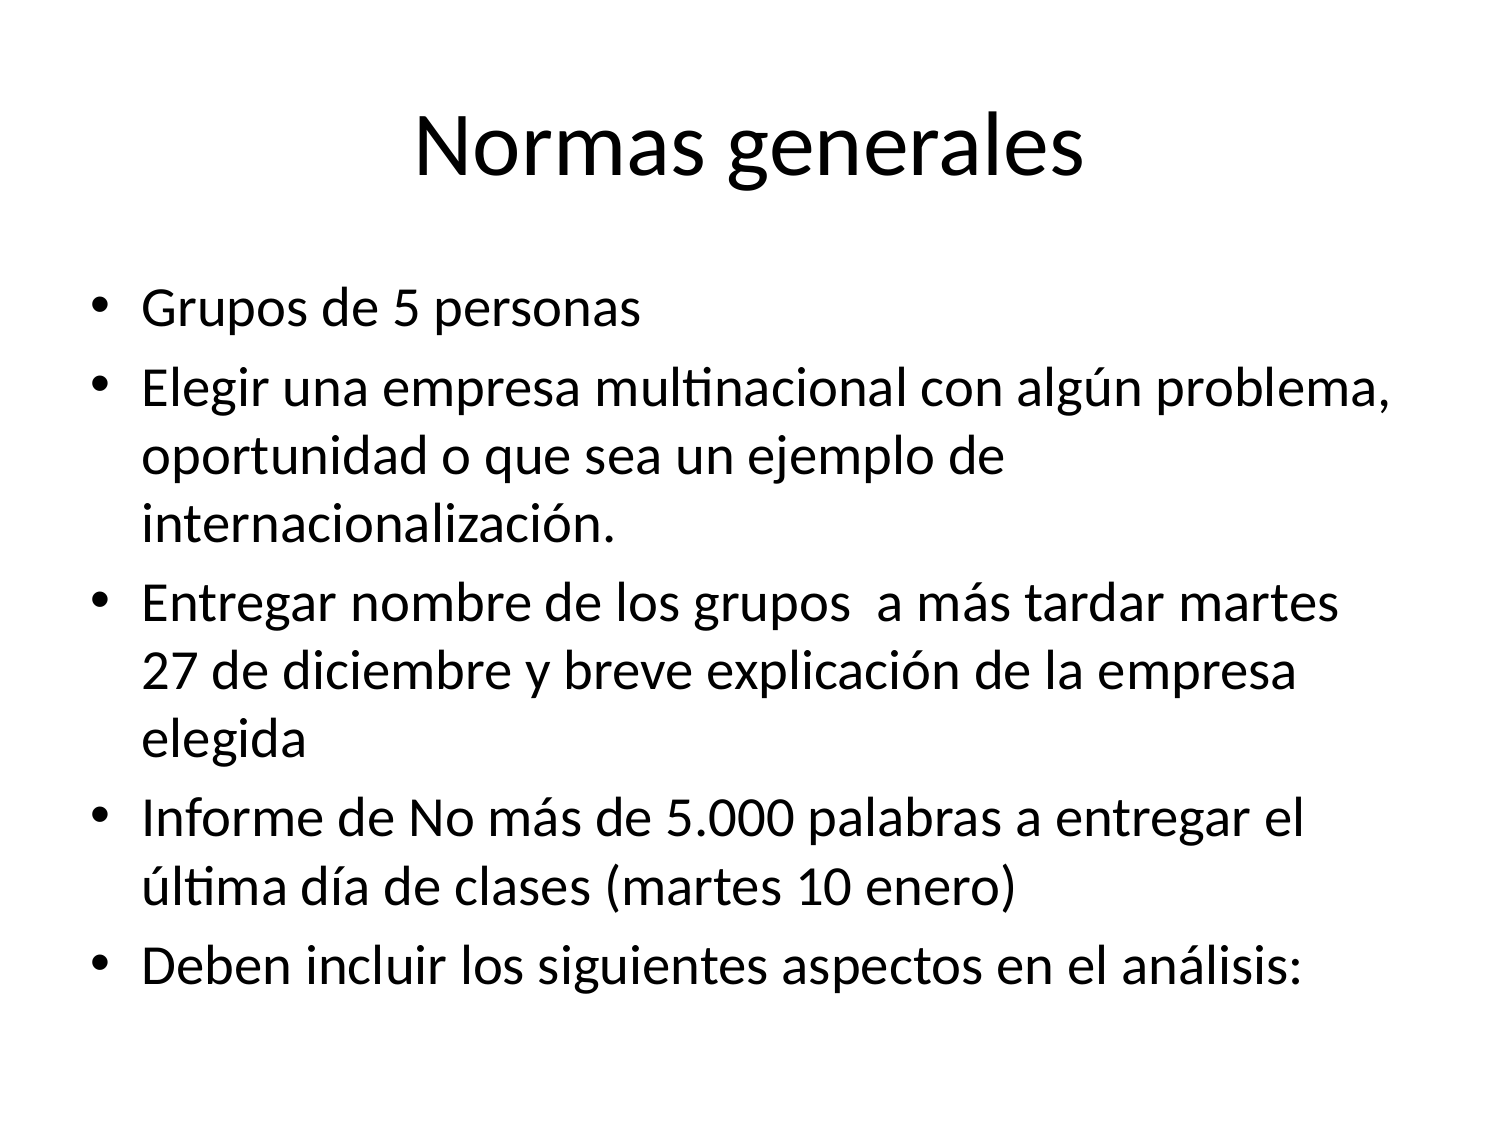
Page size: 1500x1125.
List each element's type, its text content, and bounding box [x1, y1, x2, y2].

title Normas generales [75, 45, 1425, 233]
list Grupos de 5 personas Elegir una empresa multinacional con algún problema, oportunidad o que sea un ejemplo de internacionalización. Entregar nombre de los grupos a más tardar martes 27 de diciembre y breve explicación de la empresa elegida Informe de No más de 5.000 palabras a entregar el última día de clases (martes 10 enero) Deben incluir los siguientes aspectos en el análisis: [75, 262, 1425, 1005]
